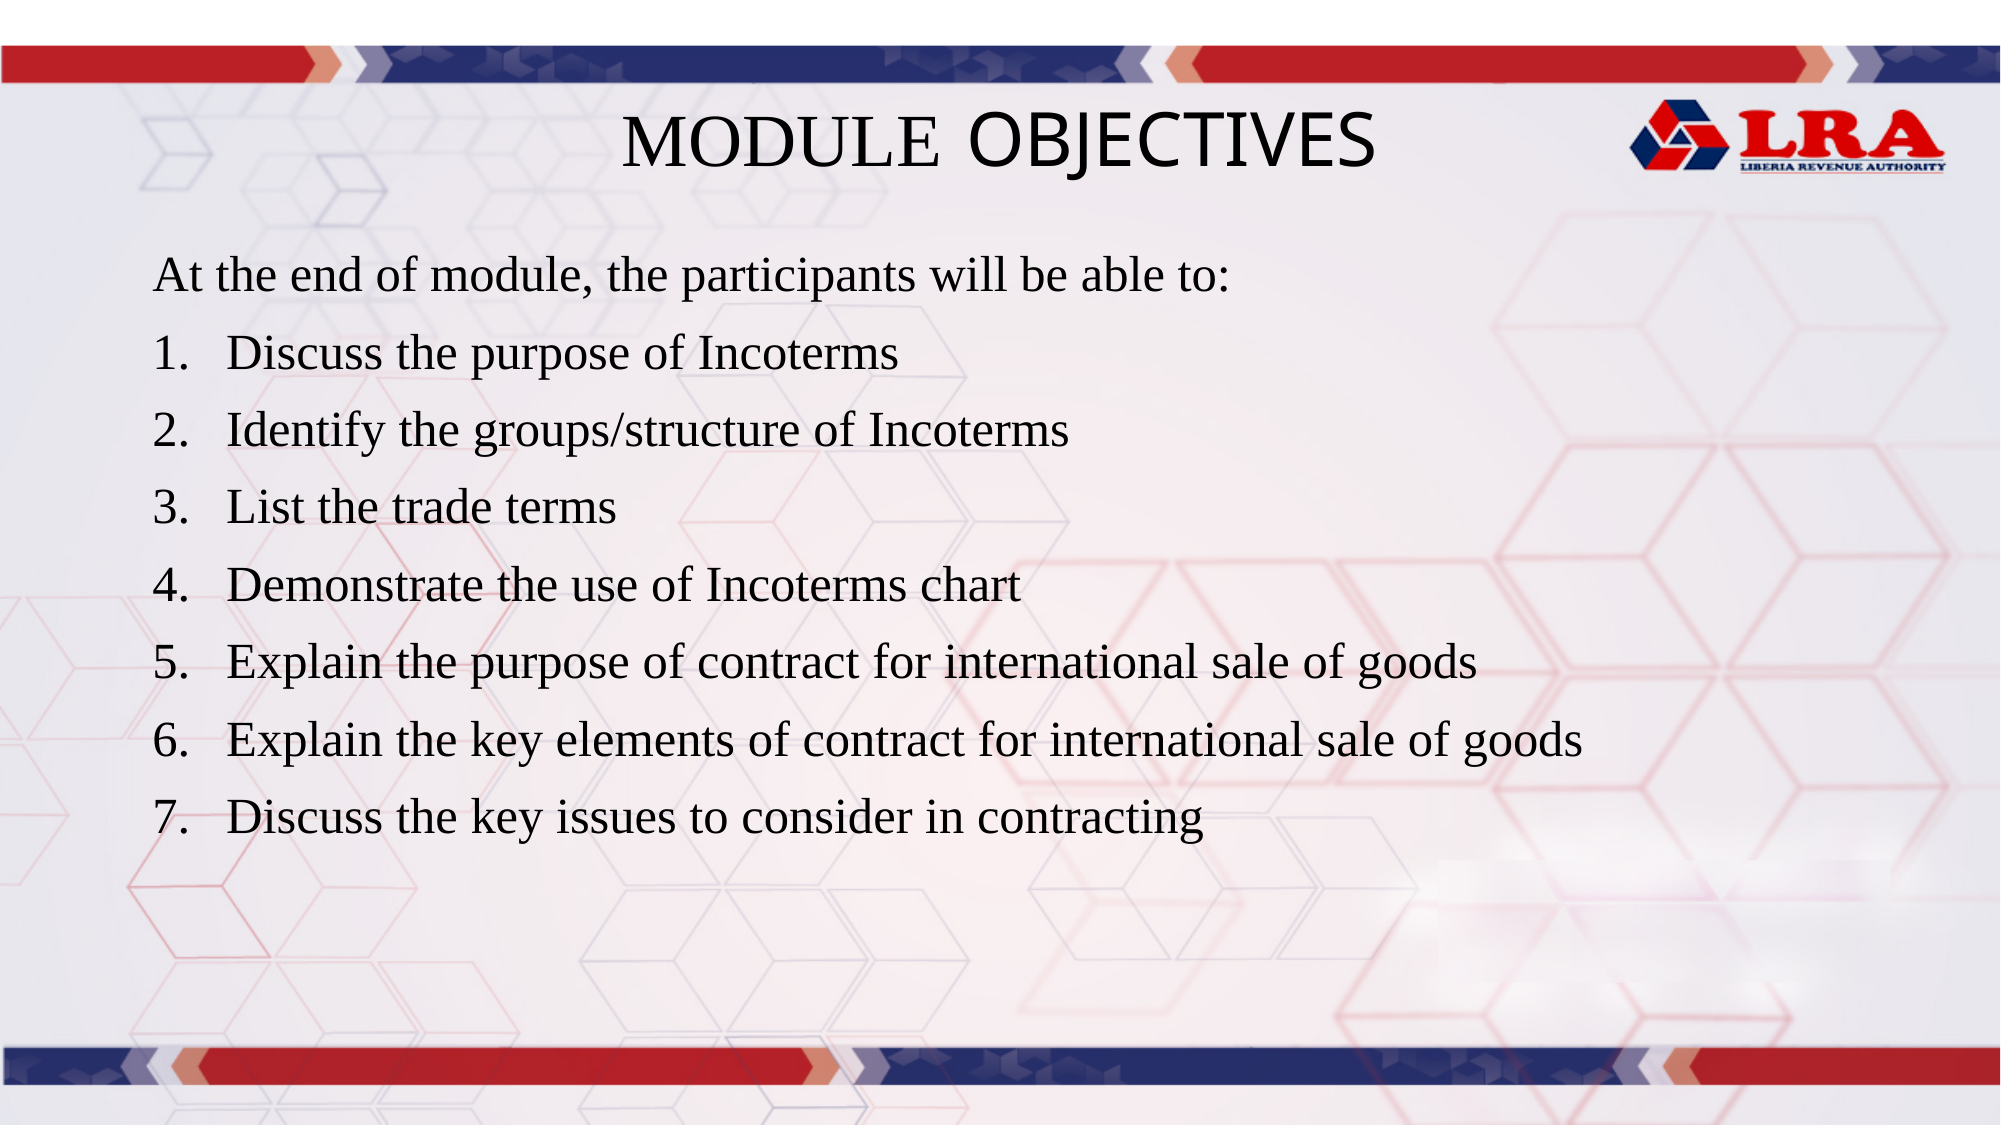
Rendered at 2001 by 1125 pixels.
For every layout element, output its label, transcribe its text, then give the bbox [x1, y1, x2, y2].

picture [0, 0, 2001, 1125]
list At the end of module, the participants will be able to: Discuss the purpose of Incoterms Identify the groups/structure of Incoterms List the trade terms Demonstrate the use of Incoterms chart Explain the purpose of contract for international sale of goods Explain the key elements of contract for international sale of goods Discuss the key issues to consider in contracting [137, 233, 1863, 1014]
title MODULE OBJECTIVES [137, 59, 1863, 213]
